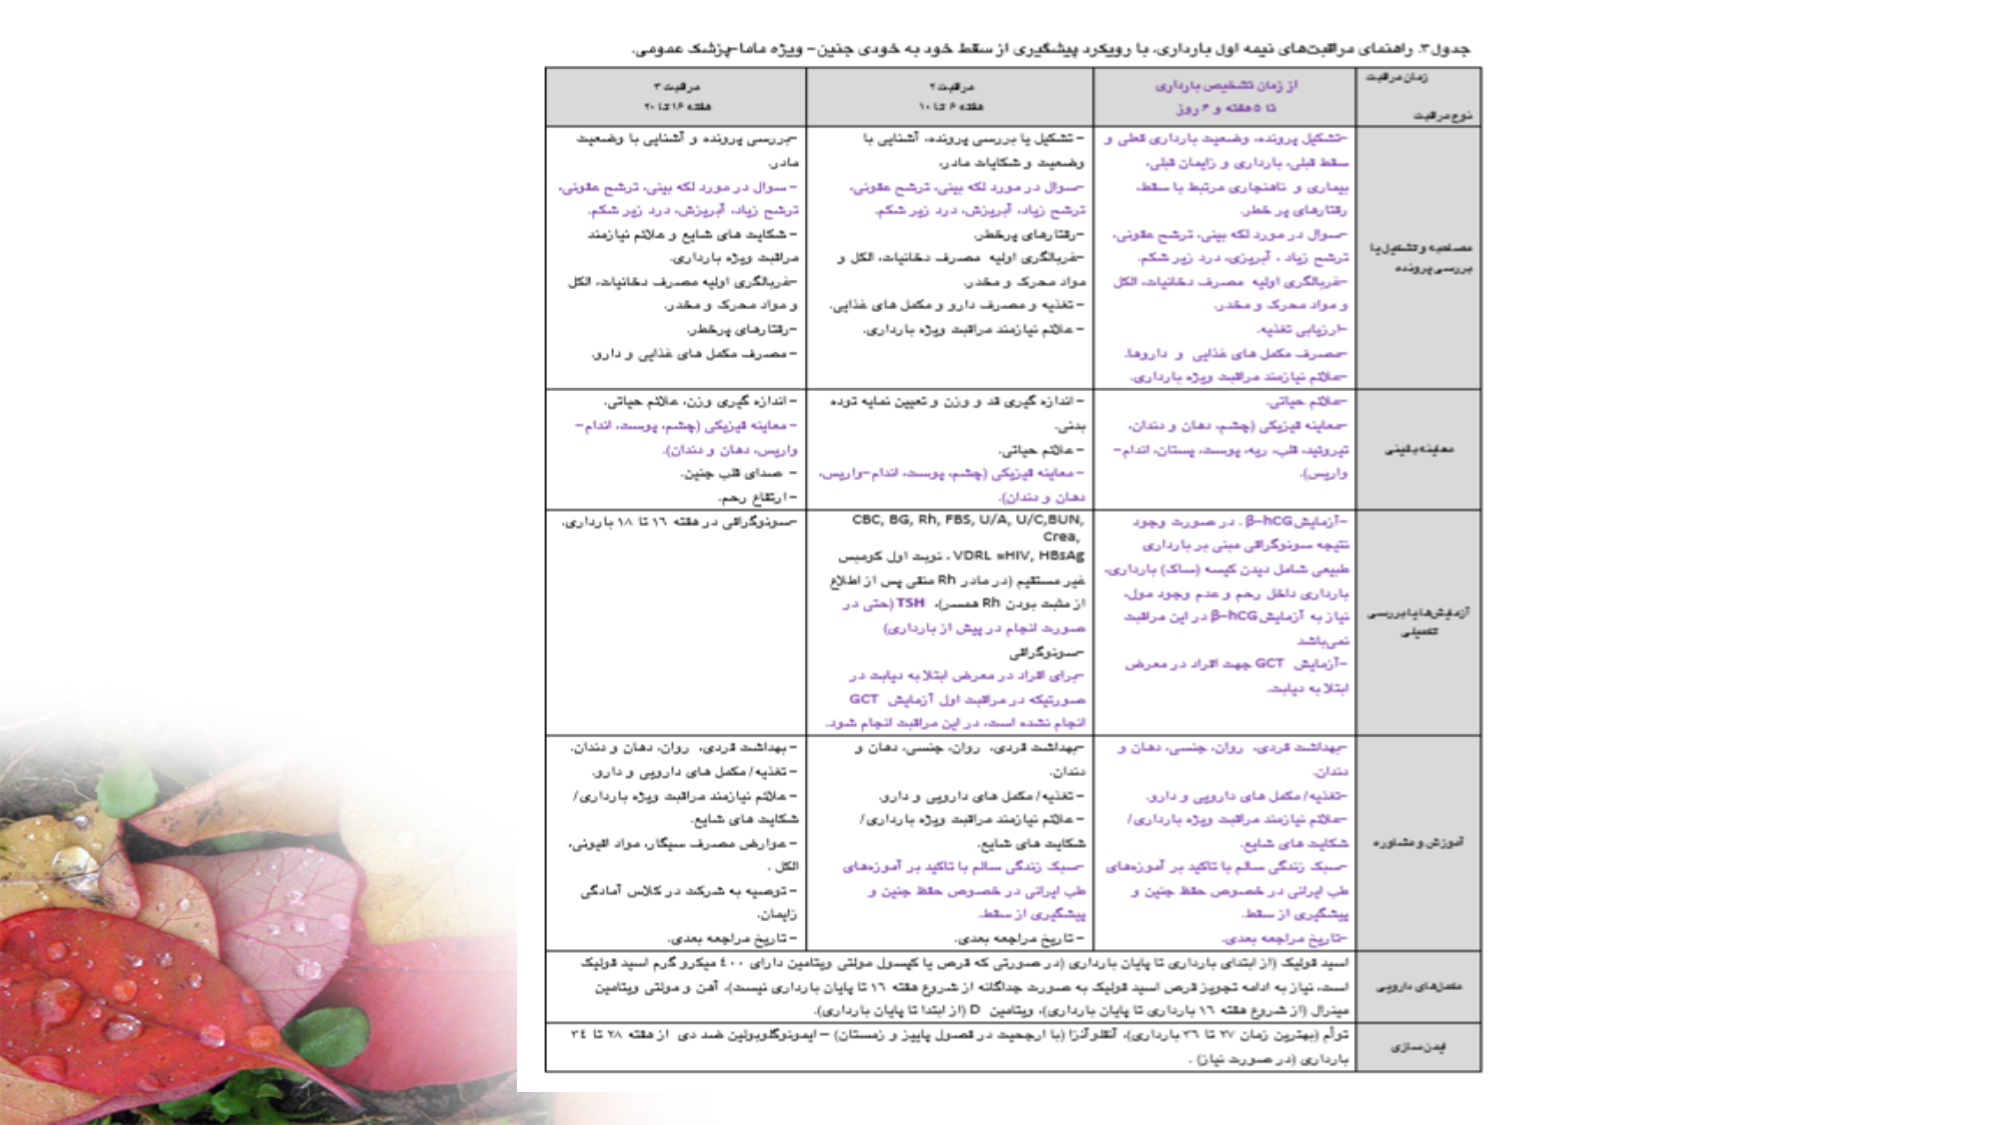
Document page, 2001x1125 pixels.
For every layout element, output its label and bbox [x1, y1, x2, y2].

picture [0, 29, 1813, 1125]
